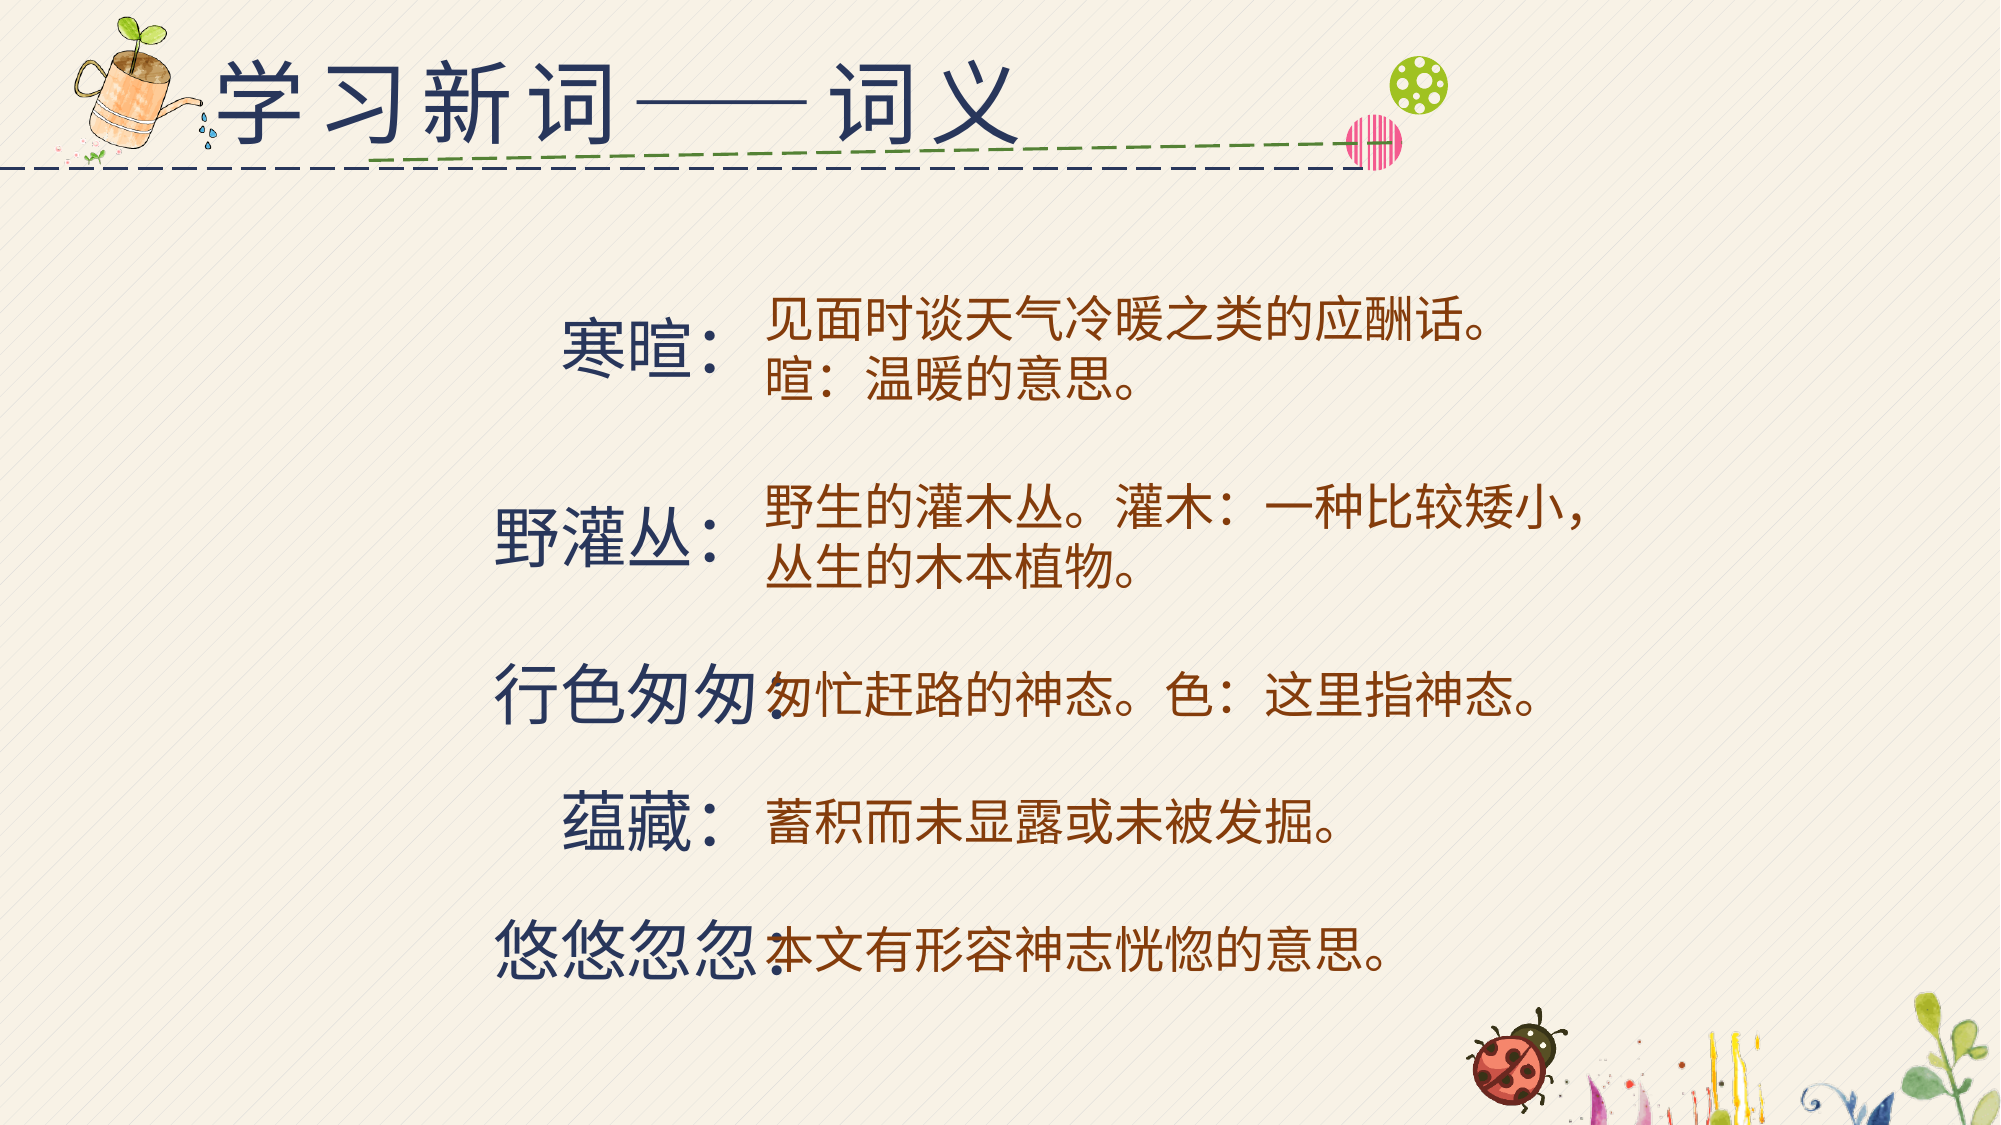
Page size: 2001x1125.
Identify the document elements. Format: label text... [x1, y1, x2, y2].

text_box [1366, 143, 1371, 172]
text_box [1366, 113, 1371, 141]
text_box 学习新词——词义 [217, 38, 1083, 163]
text_box 野生的灌木丛。灌木：一种比较矮小，丛生的木本植物。 [749, 467, 1586, 603]
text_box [368, 142, 1346, 161]
text_box 悠悠忽忽： [415, 901, 775, 996]
text_box 蕴藏： [415, 772, 775, 867]
text_box 本文有形容神志恍惚的意思。 [749, 910, 1374, 986]
text_box 见面时谈天气冷暖之类的应酬话。暄：温暖的意思。 [749, 279, 1571, 415]
text_box [1372, 145, 1387, 172]
text_box [1372, 113, 1387, 141]
text_box [1388, 117, 1404, 168]
text_box 蓄积而未显露或未被发掘。 [749, 783, 1341, 858]
text_box 匆忙赶路的神态。色：这里指神态。 [749, 655, 1586, 731]
text_box [1389, 56, 1448, 115]
text_box 行色匆匆： [415, 645, 775, 741]
picture [54, 16, 217, 165]
text_box 野灌丛： [415, 487, 749, 583]
picture [1374, 827, 2001, 1125]
text_box [1345, 115, 1364, 170]
text_box 寒暄： [415, 299, 749, 395]
